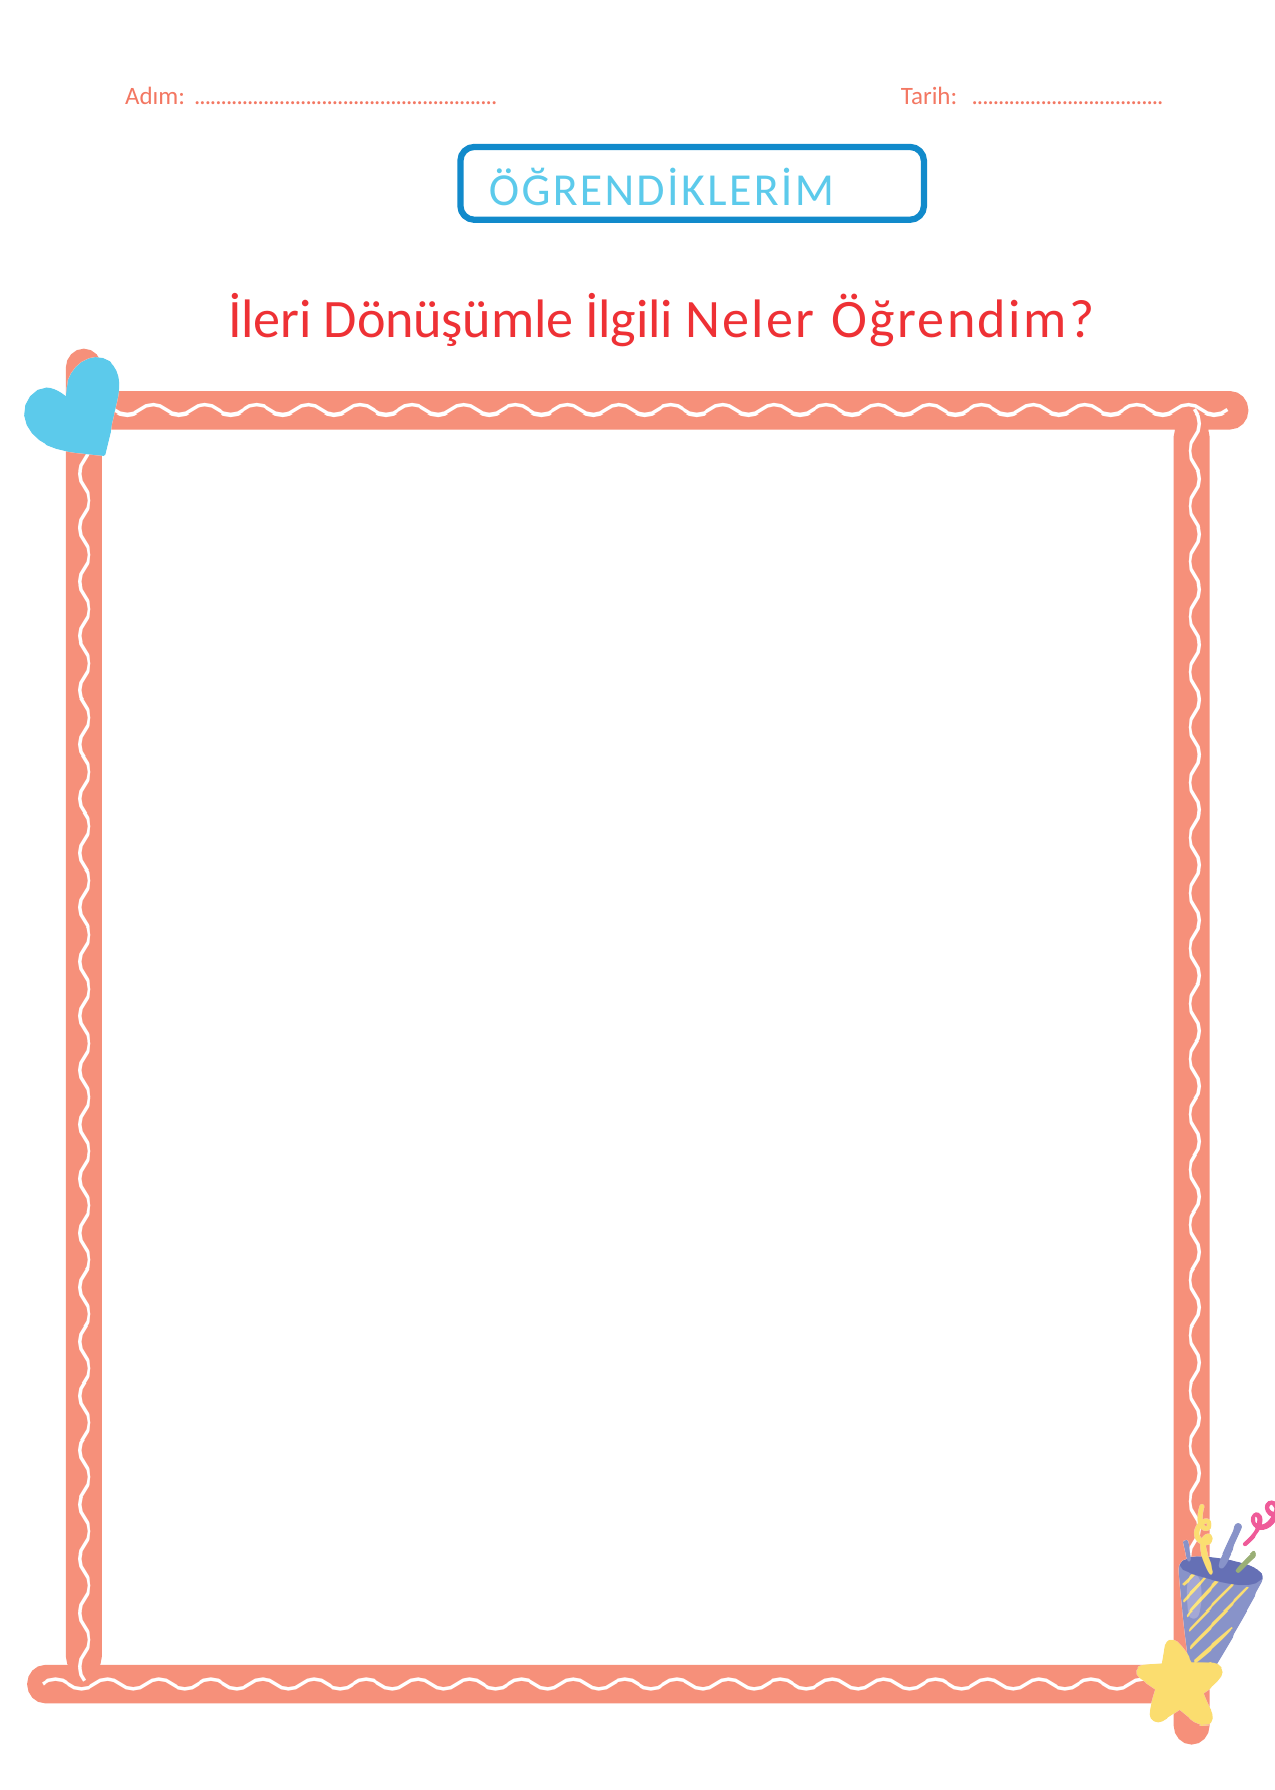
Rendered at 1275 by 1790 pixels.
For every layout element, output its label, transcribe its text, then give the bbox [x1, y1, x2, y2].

text_box [461, 146, 924, 157]
text_box Tarih: .................................... [898, 77, 1171, 110]
text_box Adım: ......................................................... [122, 77, 505, 110]
text_box ÖĞRENDİKLERİM İleri Dönüşümle İlgili Neler Öğrendim? [157, 157, 1168, 347]
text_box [24, 348, 1275, 1745]
